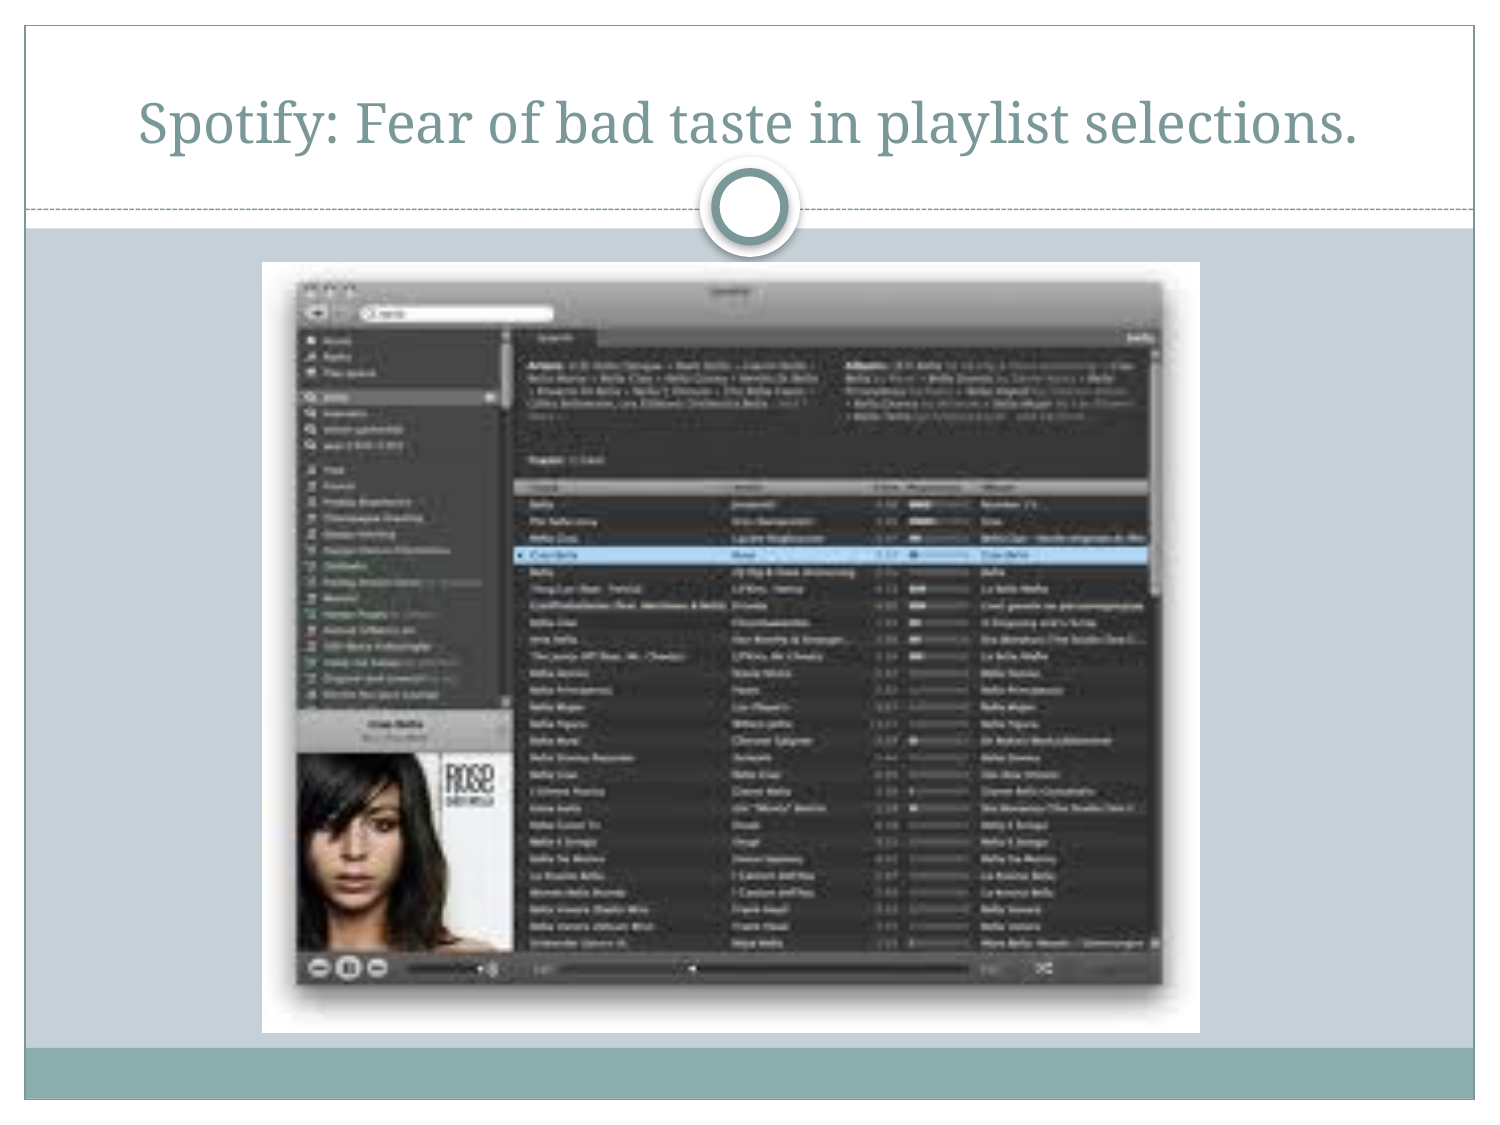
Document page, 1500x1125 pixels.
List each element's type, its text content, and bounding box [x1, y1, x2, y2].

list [262, 262, 1201, 1033]
title Spotify: Fear of bad taste in playlist selections. [49, 37, 1450, 162]
